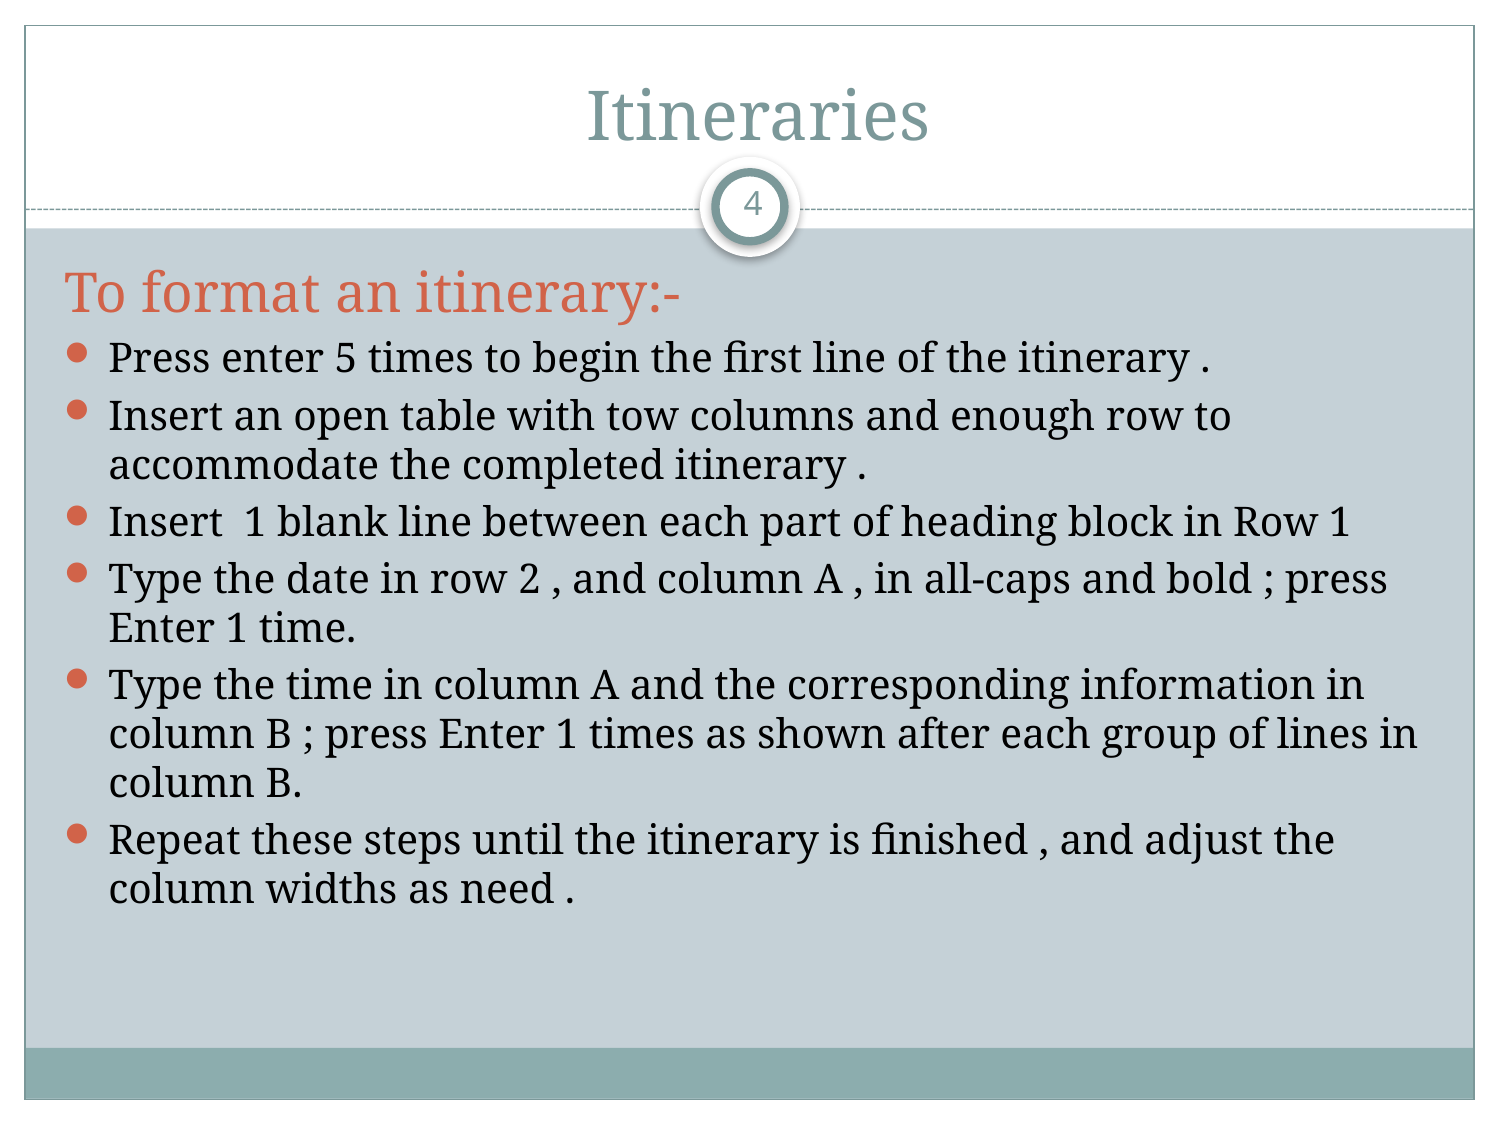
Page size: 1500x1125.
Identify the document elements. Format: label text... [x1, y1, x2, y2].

title Itineraries [49, 37, 1450, 162]
list To format an itinerary:- Press enter 5 times to begin the first line of the itinerary . Insert an open table with tow columns and enough row to accommodate the completed itinerary . Insert 1 blank line between each part of heading block in Row 1 Type the date in row 2 , and column A , in all-caps and bold ; press Enter 1 time. Type the time in column A and the corresponding information in column B ; press Enter 1 times as shown after each group of lines in column B. Repeat these steps until the itinerary is finished , and adjust the column widths as need . [49, 250, 1445, 1001]
slide_number 4 [715, 168, 791, 241]
